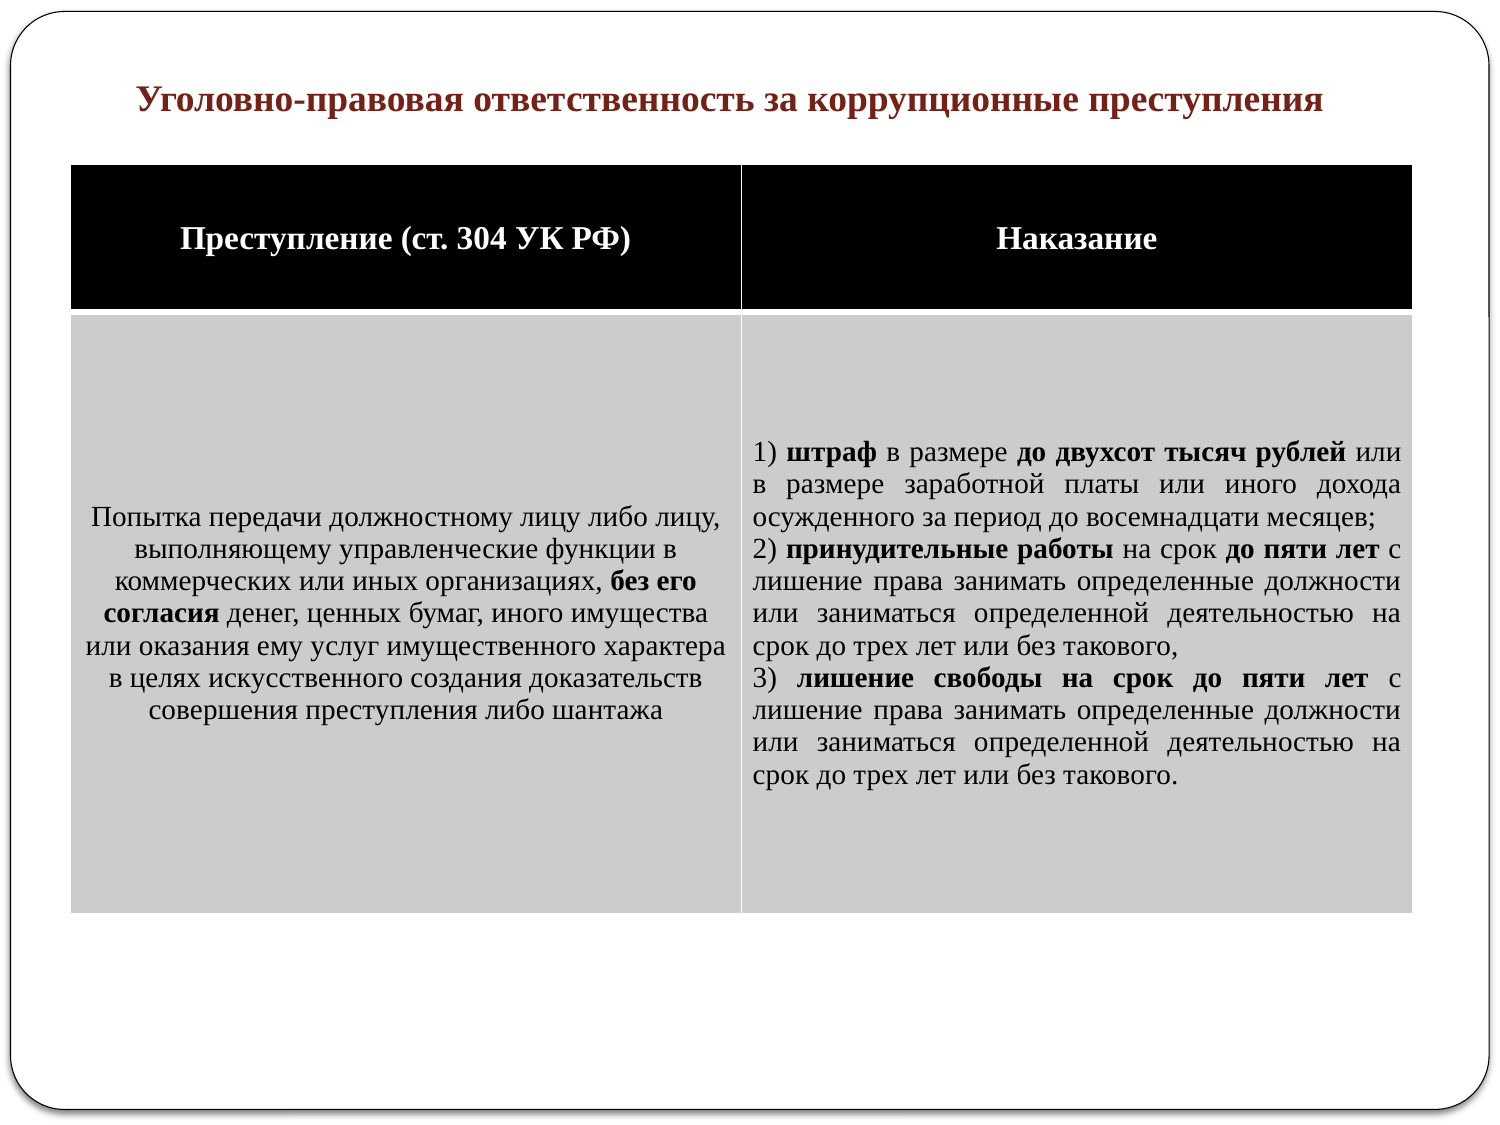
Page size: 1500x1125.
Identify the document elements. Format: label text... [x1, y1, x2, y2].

table_cell 1) штраф в размере до двухсот тысяч рублей или в размере заработной платы или иного дохода осужденного за период до восемнадцати месяцев; 2) принудительные работы на срок до пяти лет с лишение права занимать определенные должности или заниматься определенной деятельностью на срок до трех лет или без такового, 3) лишение свободы на срок до пяти лет с лишение права занимать определенные должности или заниматься определенной деятельностью на срок до трех лет или без такового. [742, 315, 1412, 913]
table_cell Попытка передачи должностному лицу либо лицу, выполняющему управленческие функции в коммерческих или иных организациях, без его согласия денег, ценных бумаг, иного имущества или оказания ему услуг имущественного характера в целях искусственного создания доказательств совершения преступления либо шантажа [71, 315, 741, 913]
table_header Преступление (ст. 304 УК РФ) [71, 165, 741, 309]
table_header Наказание [742, 165, 1412, 309]
text_box Уголовно-правовая ответственность за коррупционные преступления [58, 58, 1402, 135]
